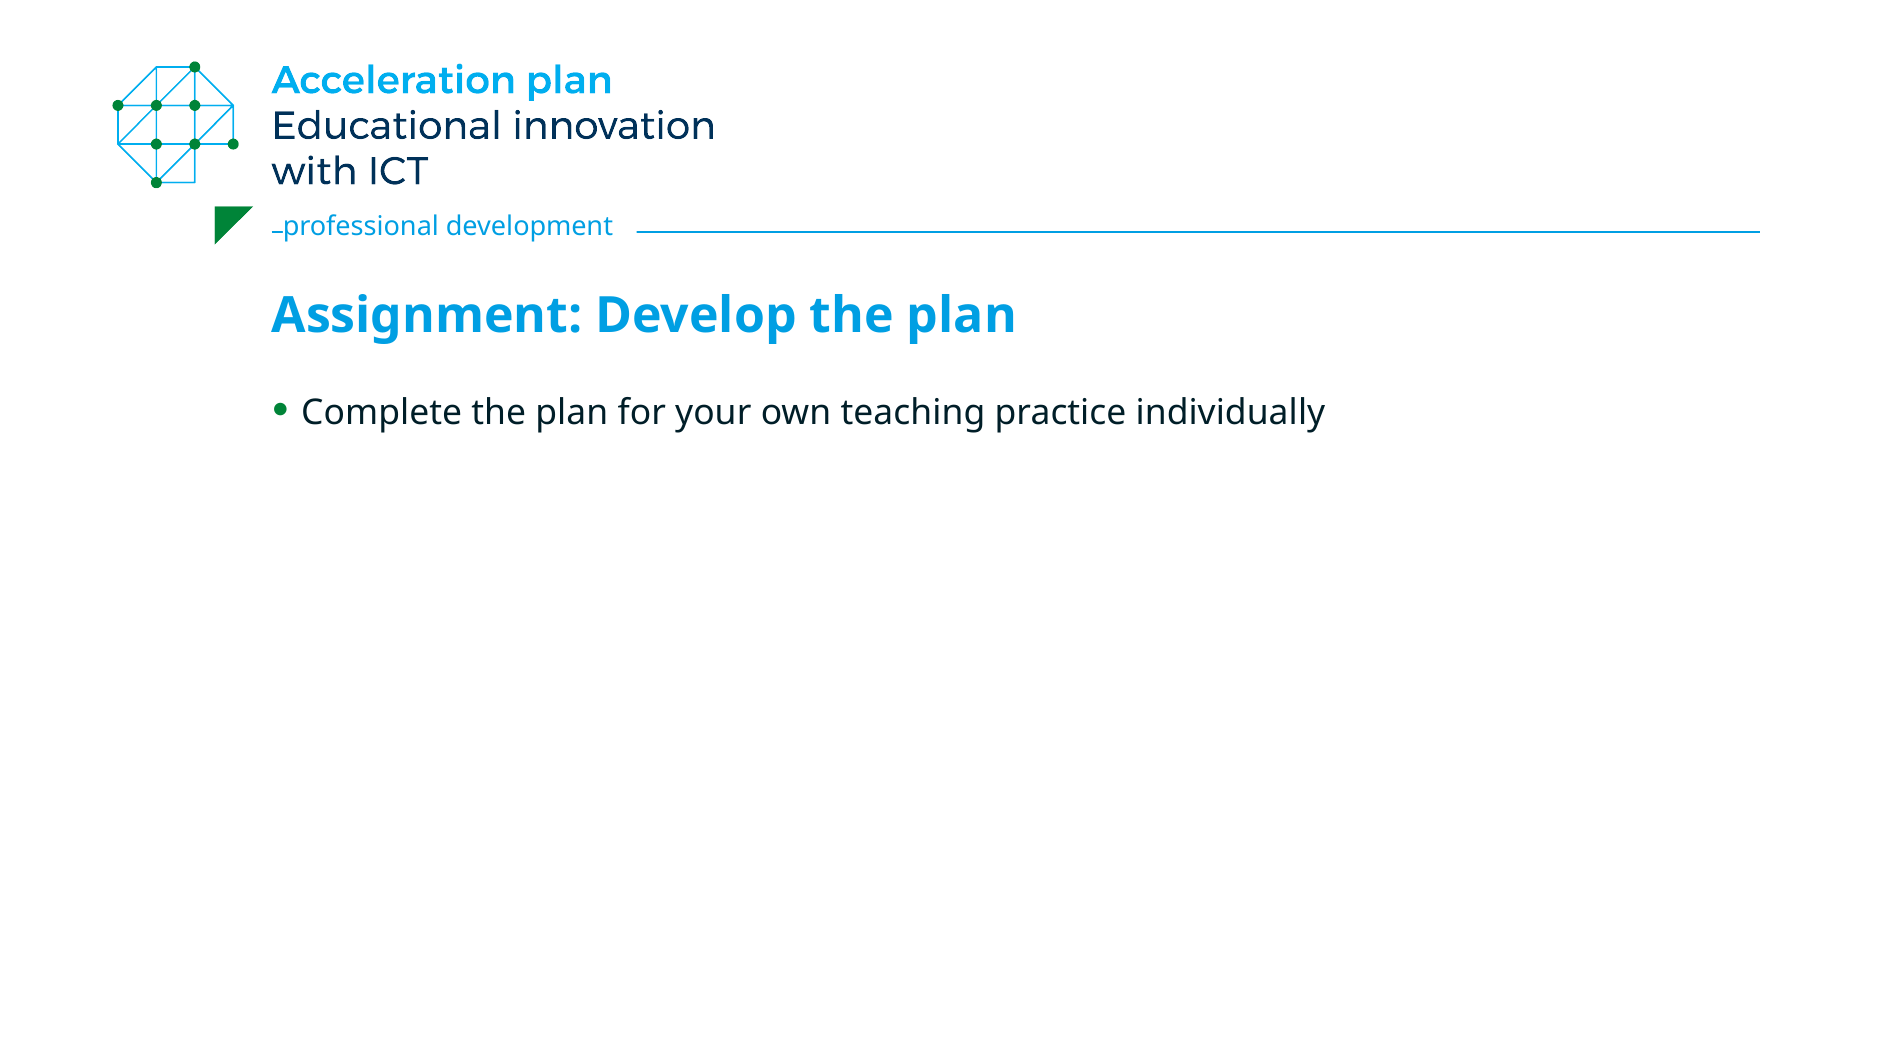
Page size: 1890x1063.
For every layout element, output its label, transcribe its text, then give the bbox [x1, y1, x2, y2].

list Complete the plan for your own teaching practice individually [271, 380, 1735, 986]
title Assignment: Develop the plan [271, 282, 1735, 344]
picture [0, 0, 717, 247]
